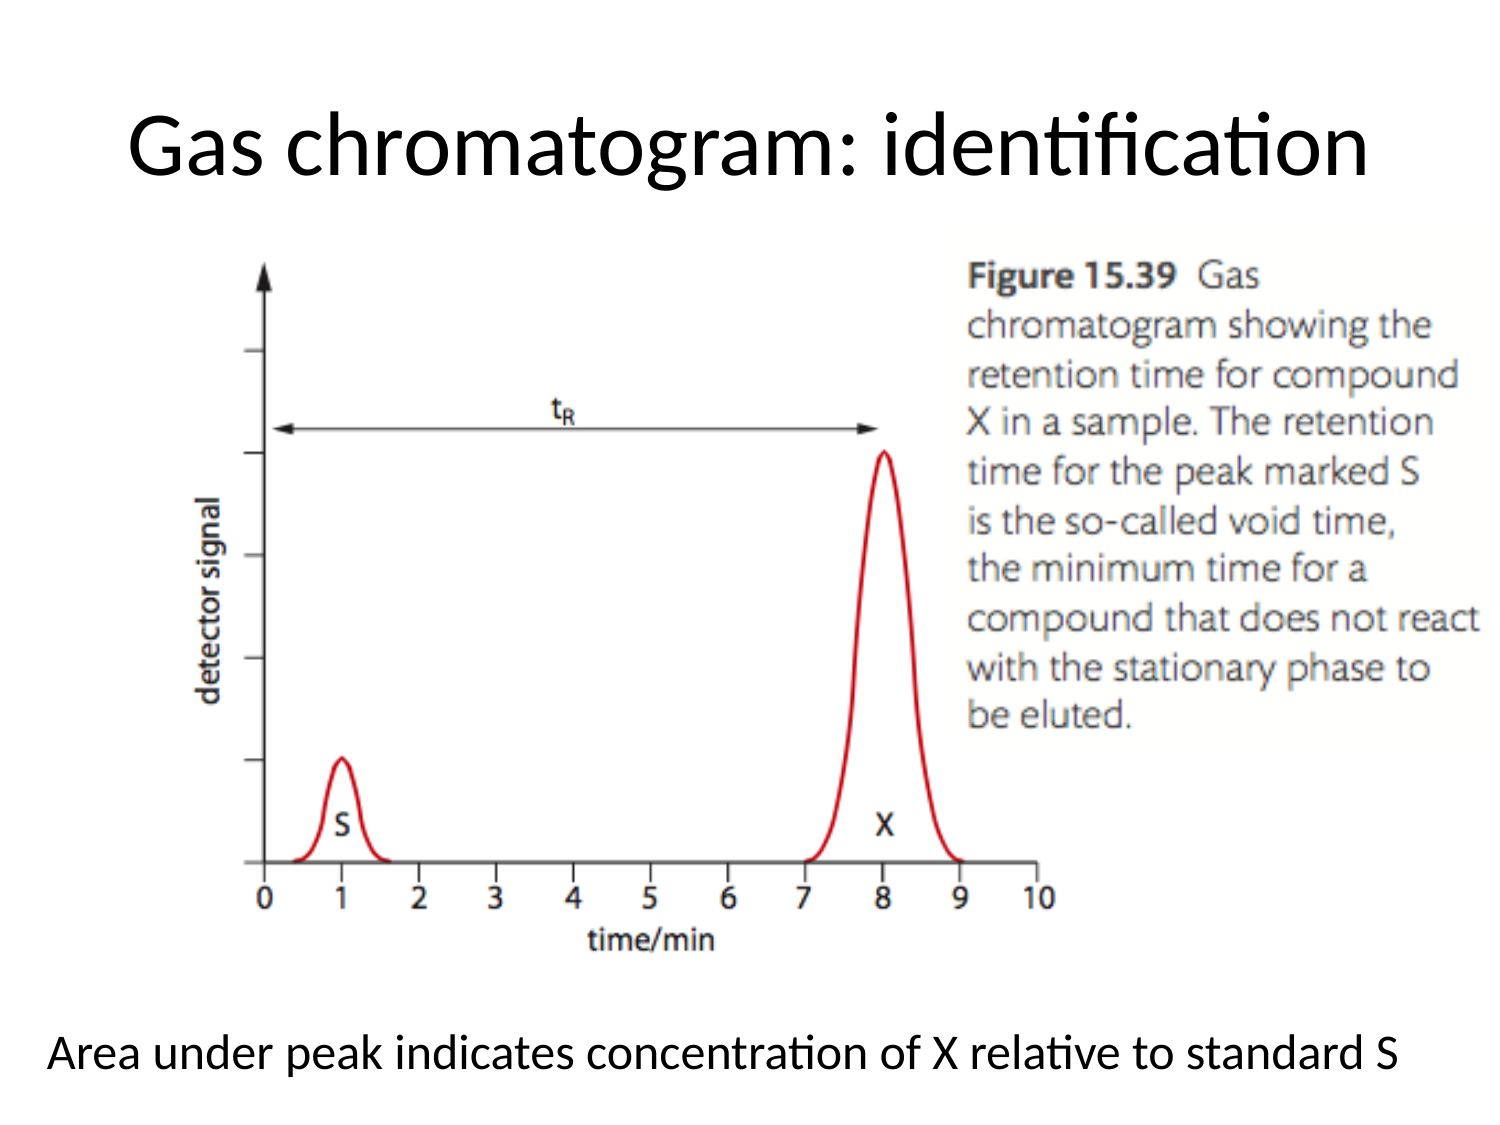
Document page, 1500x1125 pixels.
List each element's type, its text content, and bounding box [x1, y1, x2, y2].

picture [953, 221, 1500, 747]
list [0, 236, 1298, 980]
text_box Area under peak indicates concentration of X relative to standard S [32, 1012, 1468, 1088]
title Gas chromatogram: identification [75, 45, 1425, 233]
